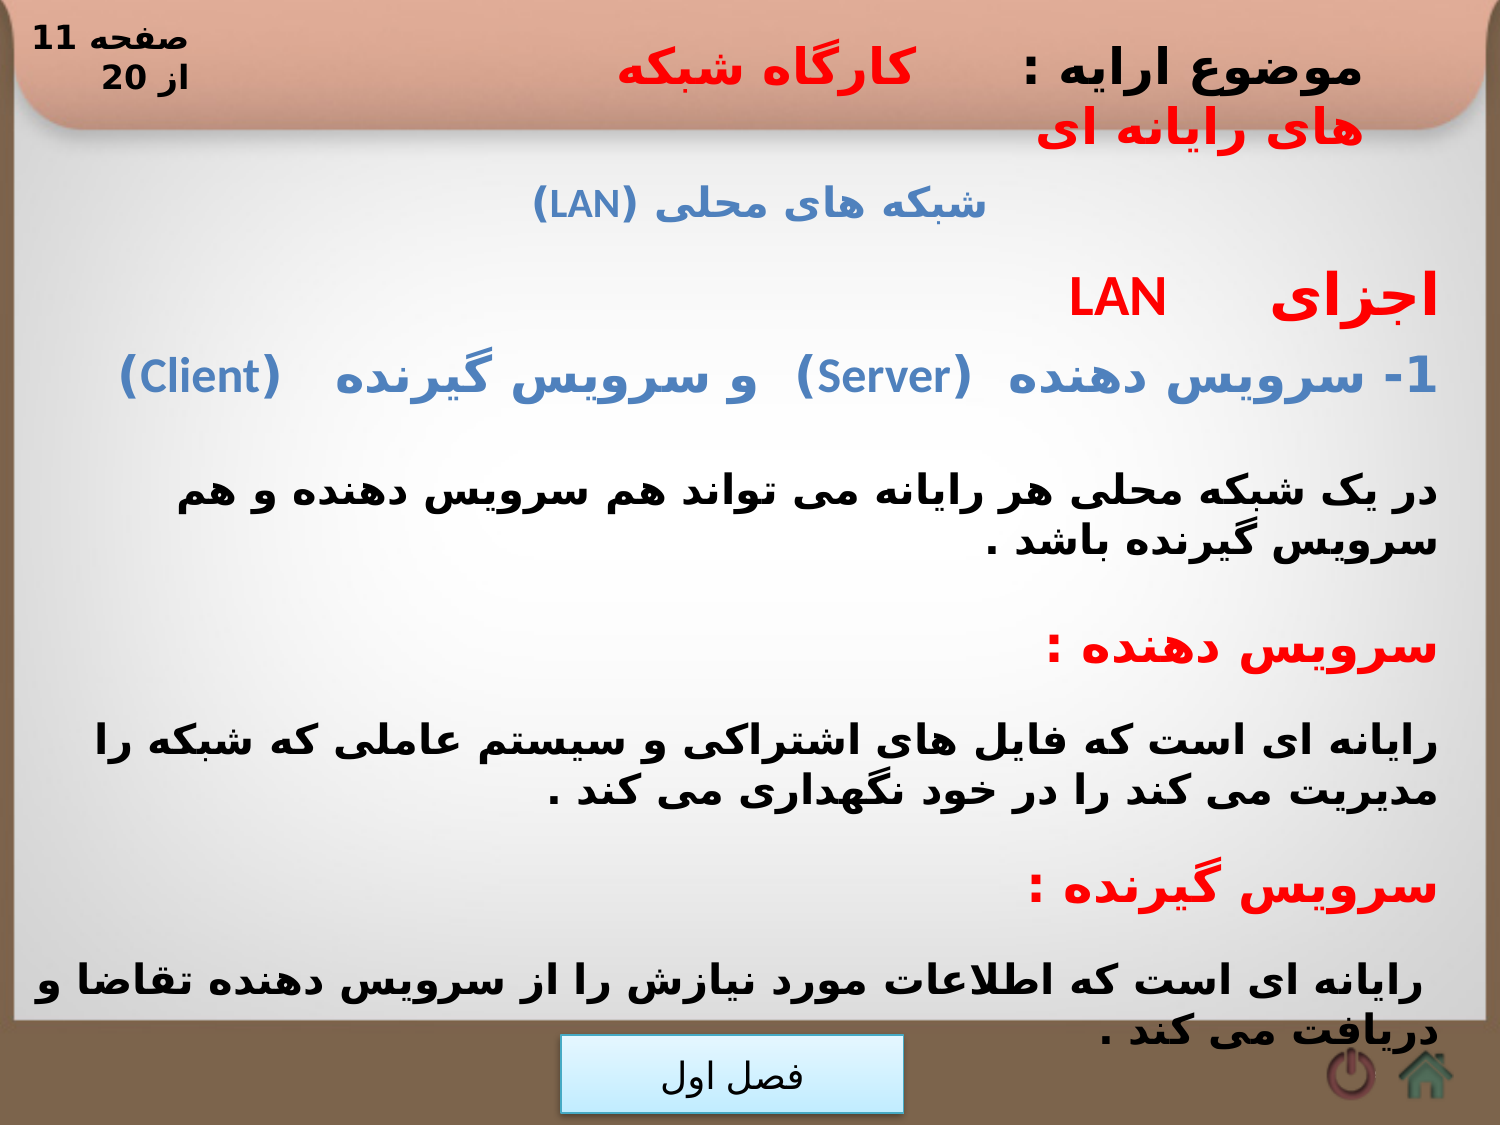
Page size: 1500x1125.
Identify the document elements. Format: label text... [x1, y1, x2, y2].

text_box موضوع ارایه : کارگاه شبکه های رایانه ای [585, 26, 1380, 162]
text_box شبکه های محلی (LAN) [516, 168, 1018, 234]
text_box صفحه 11 از 20 [0, 9, 205, 104]
picture [0, 0, 1500, 1125]
picture [1323, 1046, 1380, 1102]
picture [1398, 1046, 1454, 1102]
text_box اجزای LAN [1054, 249, 1476, 335]
text_box 1- سرویس دهنده (Server) و سرویس گیرنده (Client) در یک شبکه محلی هر رایانه می تواند هم سرویس دهنده و هم سرویس گیرنده باشد . سرویس دهنده : رایانه ای است که فایل های اشتراکی و سیستم عاملی که شبکه را مدیریت می کند را در خود نگهداری می کند . سرویس گیرنده : رایانه ای است که اطلاعات مورد نیازش را از سرویس دهنده تقاضا و دریافت می کند . [13, 335, 1455, 1125]
